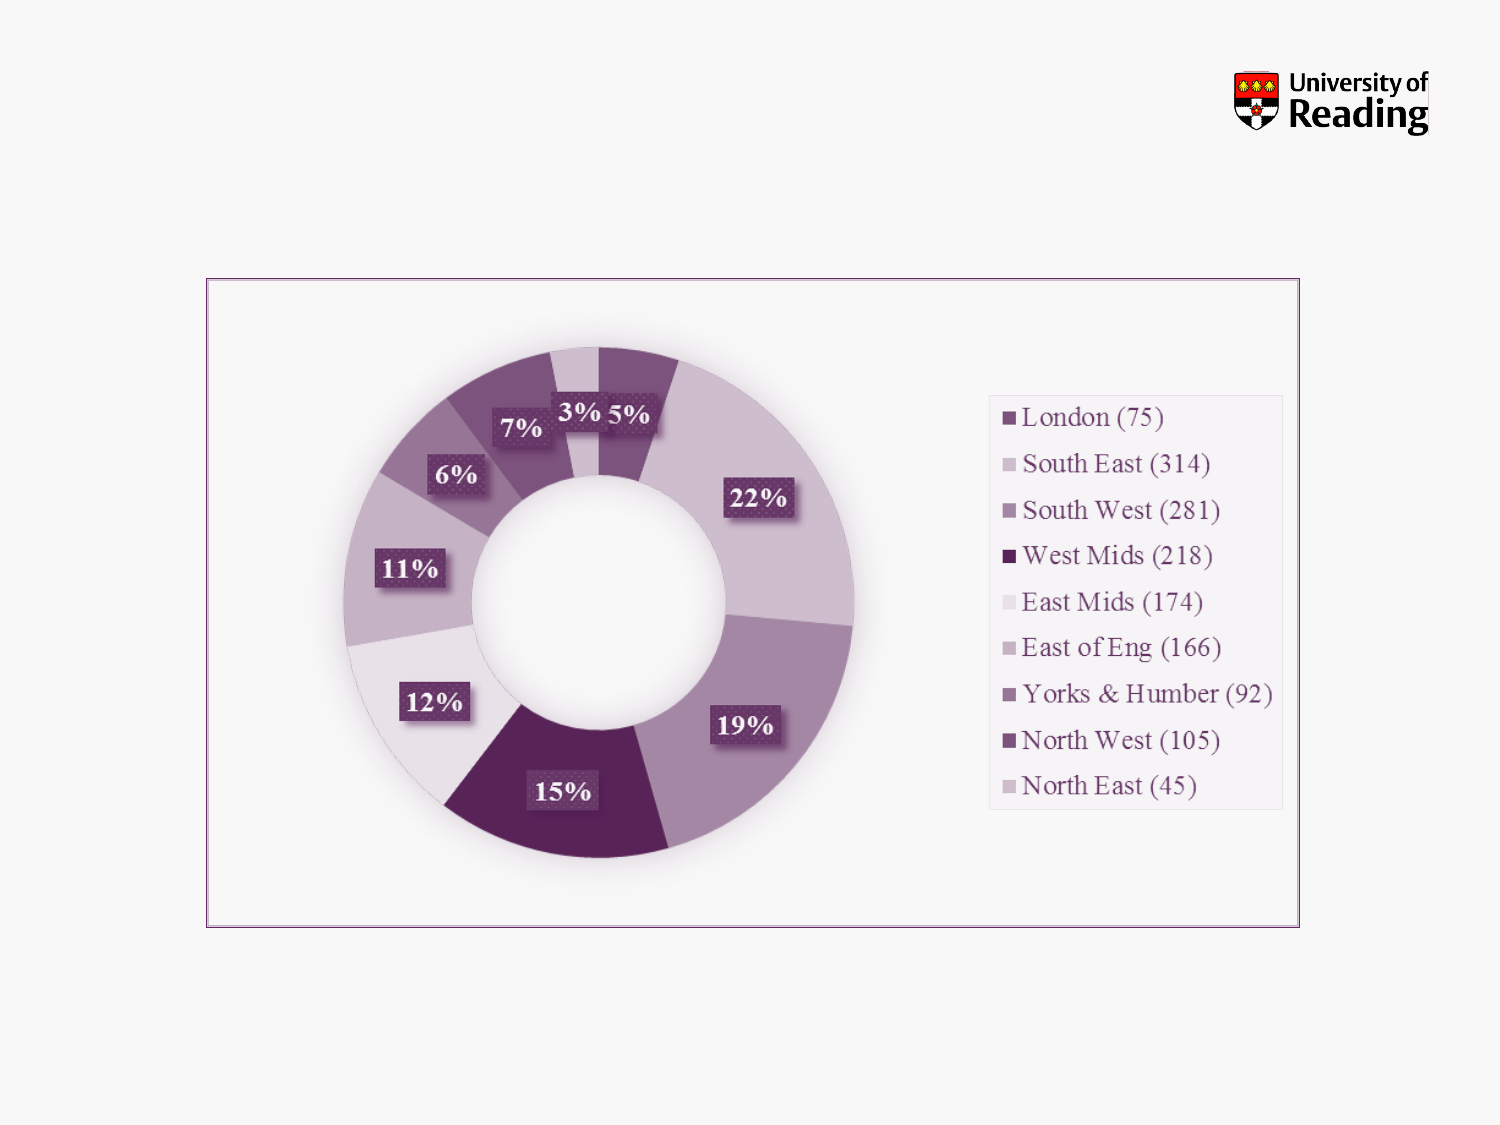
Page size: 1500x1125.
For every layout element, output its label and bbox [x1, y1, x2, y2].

picture [206, 278, 1300, 929]
picture [1234, 71, 1429, 136]
